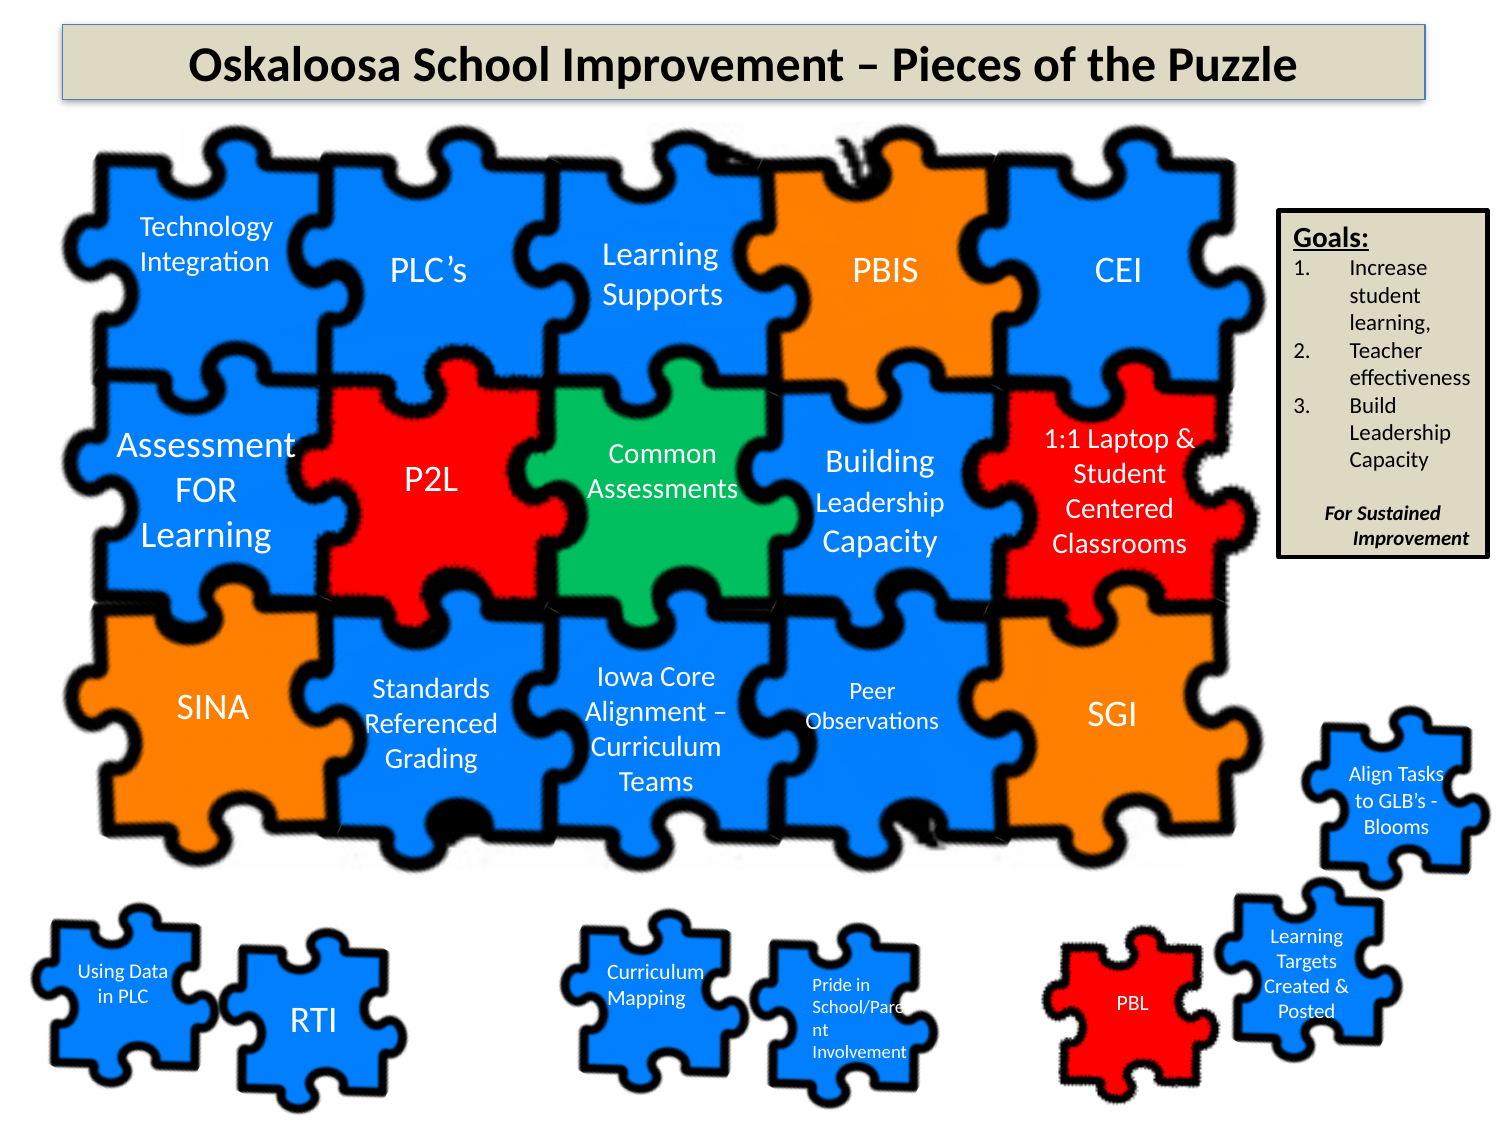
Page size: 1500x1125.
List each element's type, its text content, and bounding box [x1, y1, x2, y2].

text_box Goals: Increase student learning, Teacher effectiveness Build Leadership Capacity For Sustained Improvement [1276, 208, 1490, 559]
picture [0, 65, 1500, 1125]
text_box Oskaloosa School Improvement – Pieces of the Puzzle [62, 24, 1426, 100]
